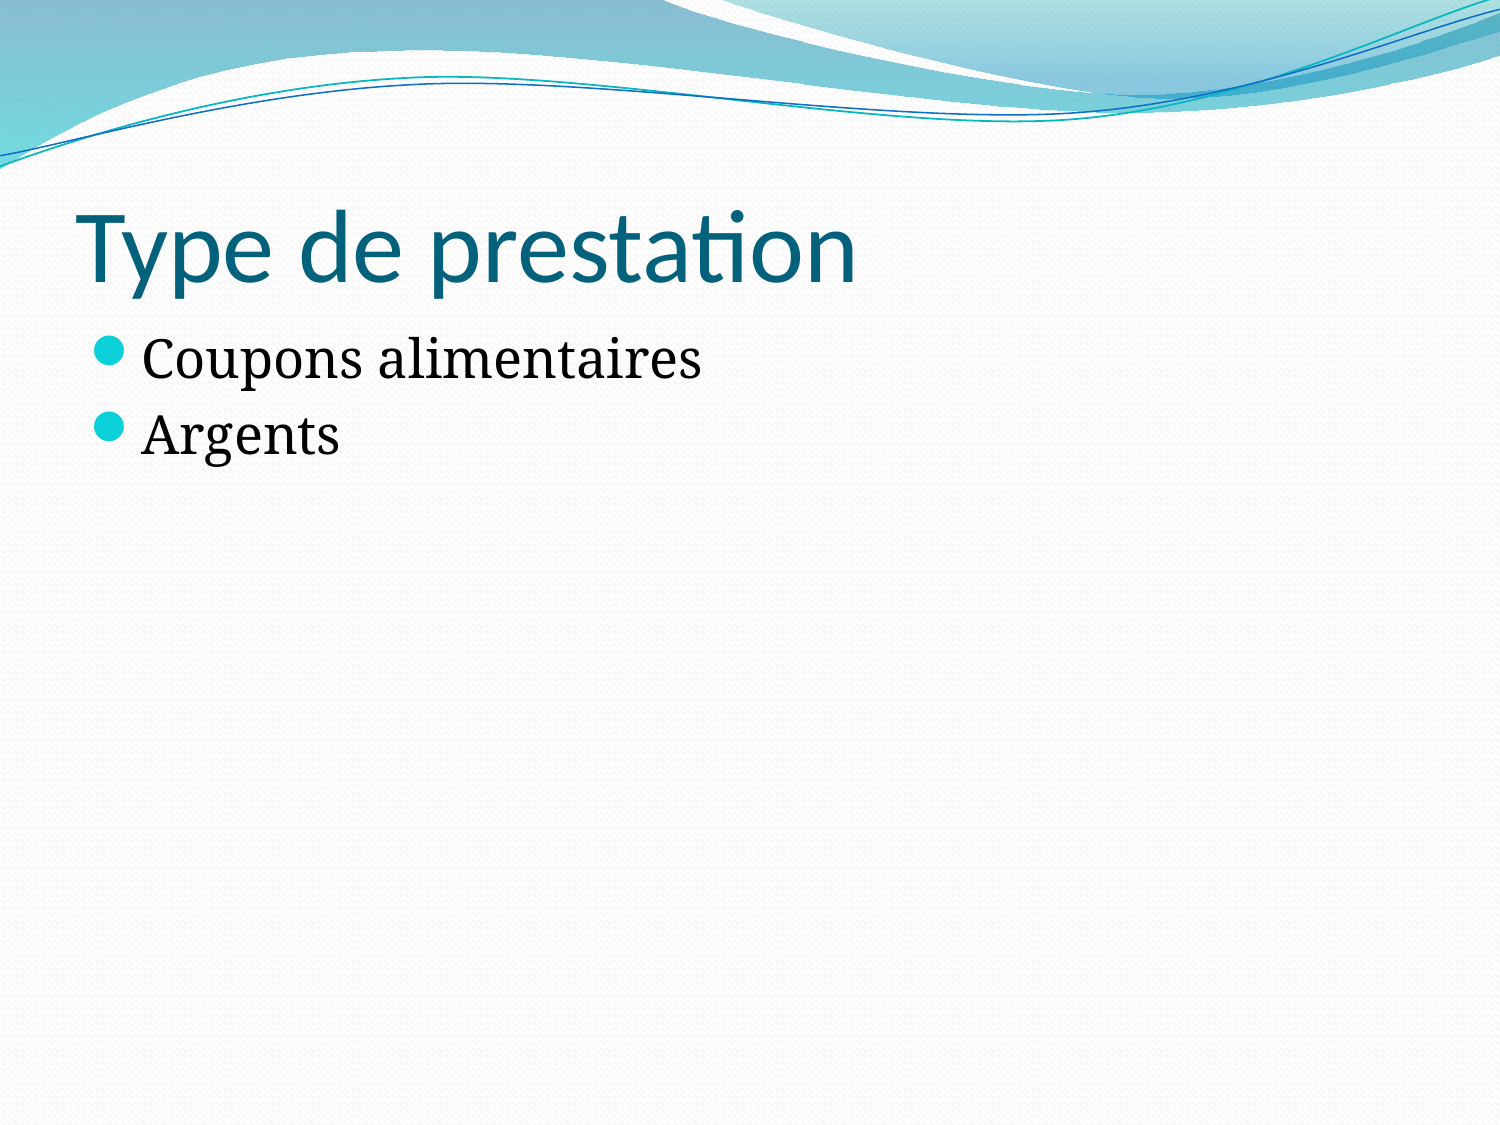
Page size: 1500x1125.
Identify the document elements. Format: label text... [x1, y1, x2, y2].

list Coupons alimentaires Argents [75, 317, 1425, 1038]
title Type de prestation [75, 115, 1425, 303]
